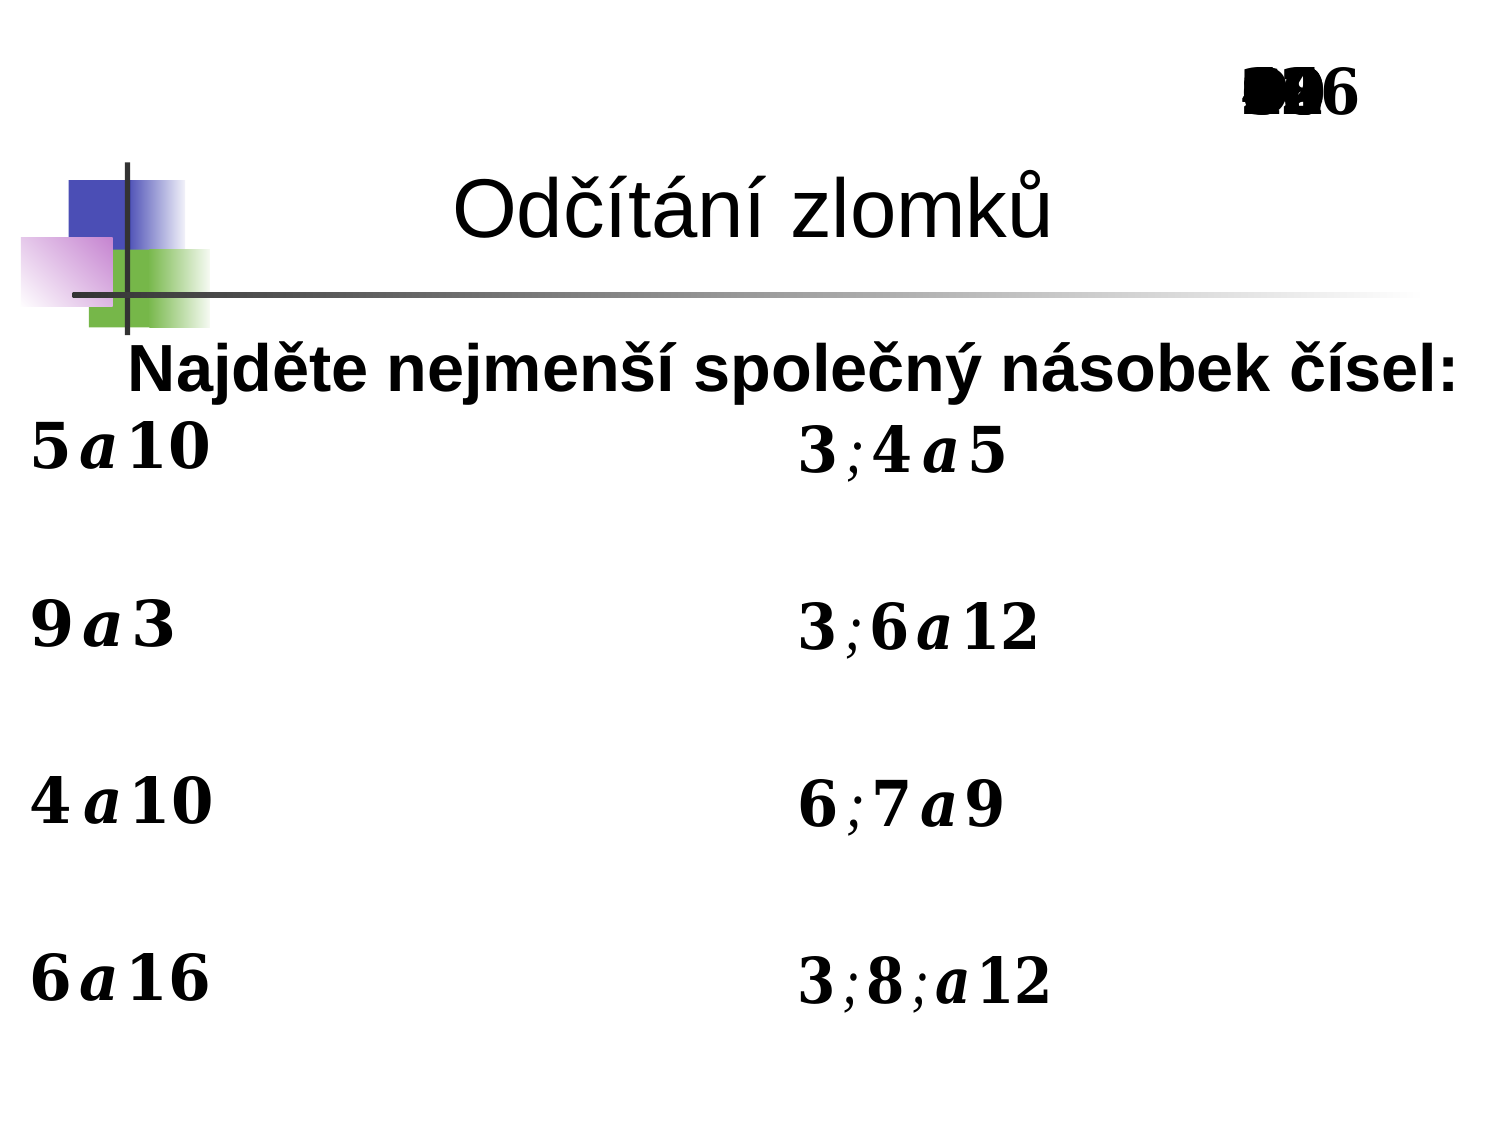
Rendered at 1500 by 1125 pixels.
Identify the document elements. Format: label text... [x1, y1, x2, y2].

text_box Najděte nejmenší společný násobek čísel: [88, 317, 1500, 413]
text_box Odčítání zlomků [266, 146, 1241, 262]
